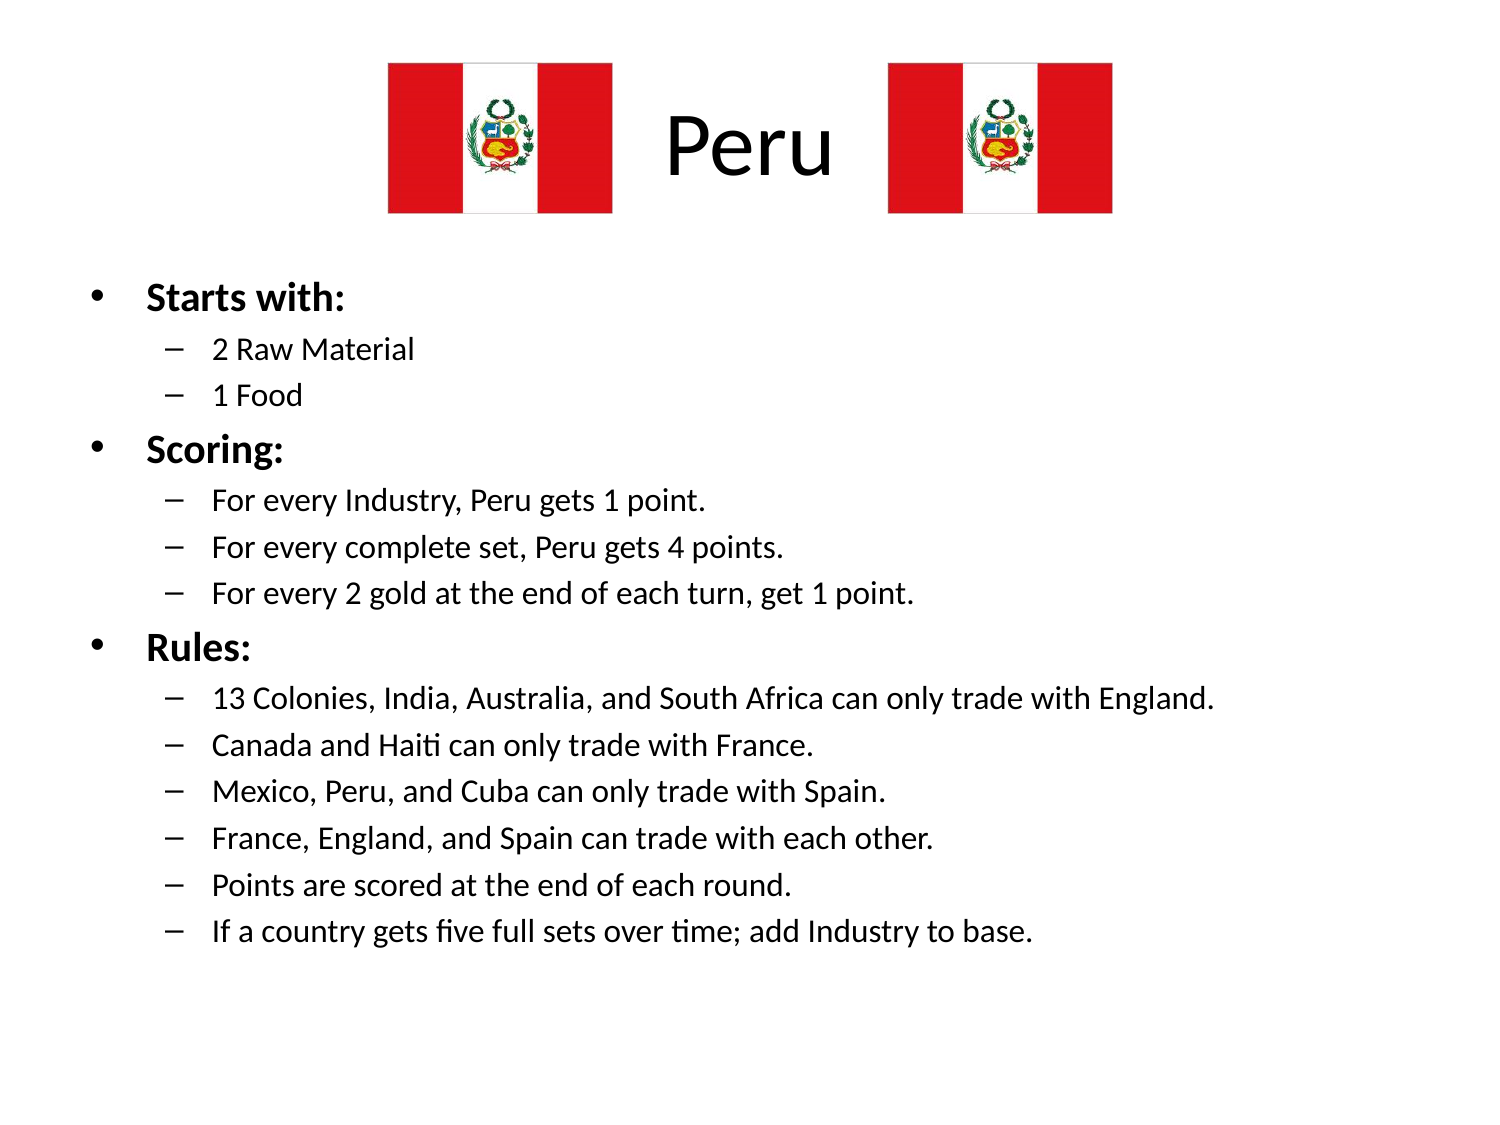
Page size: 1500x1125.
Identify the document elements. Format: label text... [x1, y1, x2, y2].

picture [887, 62, 1113, 214]
picture [387, 62, 613, 214]
title Peru [75, 45, 1425, 233]
list Starts with: 2 Raw Material 1 Food Scoring: For every Industry, Peru gets 1 point. For every complete set, Peru gets 4 points. For every 2 gold at the end of each turn, get 1 point. Rules: 13 Colonies, India, Australia, and South Africa can only trade with England. Canada and Haiti can only trade with France. Mexico, Peru, and Cuba can only trade with Spain. France, England, and Spain can trade with each other. Points are scored at the end of each round. If a country gets five full sets over time; add Industry to base. [75, 262, 1425, 1005]
